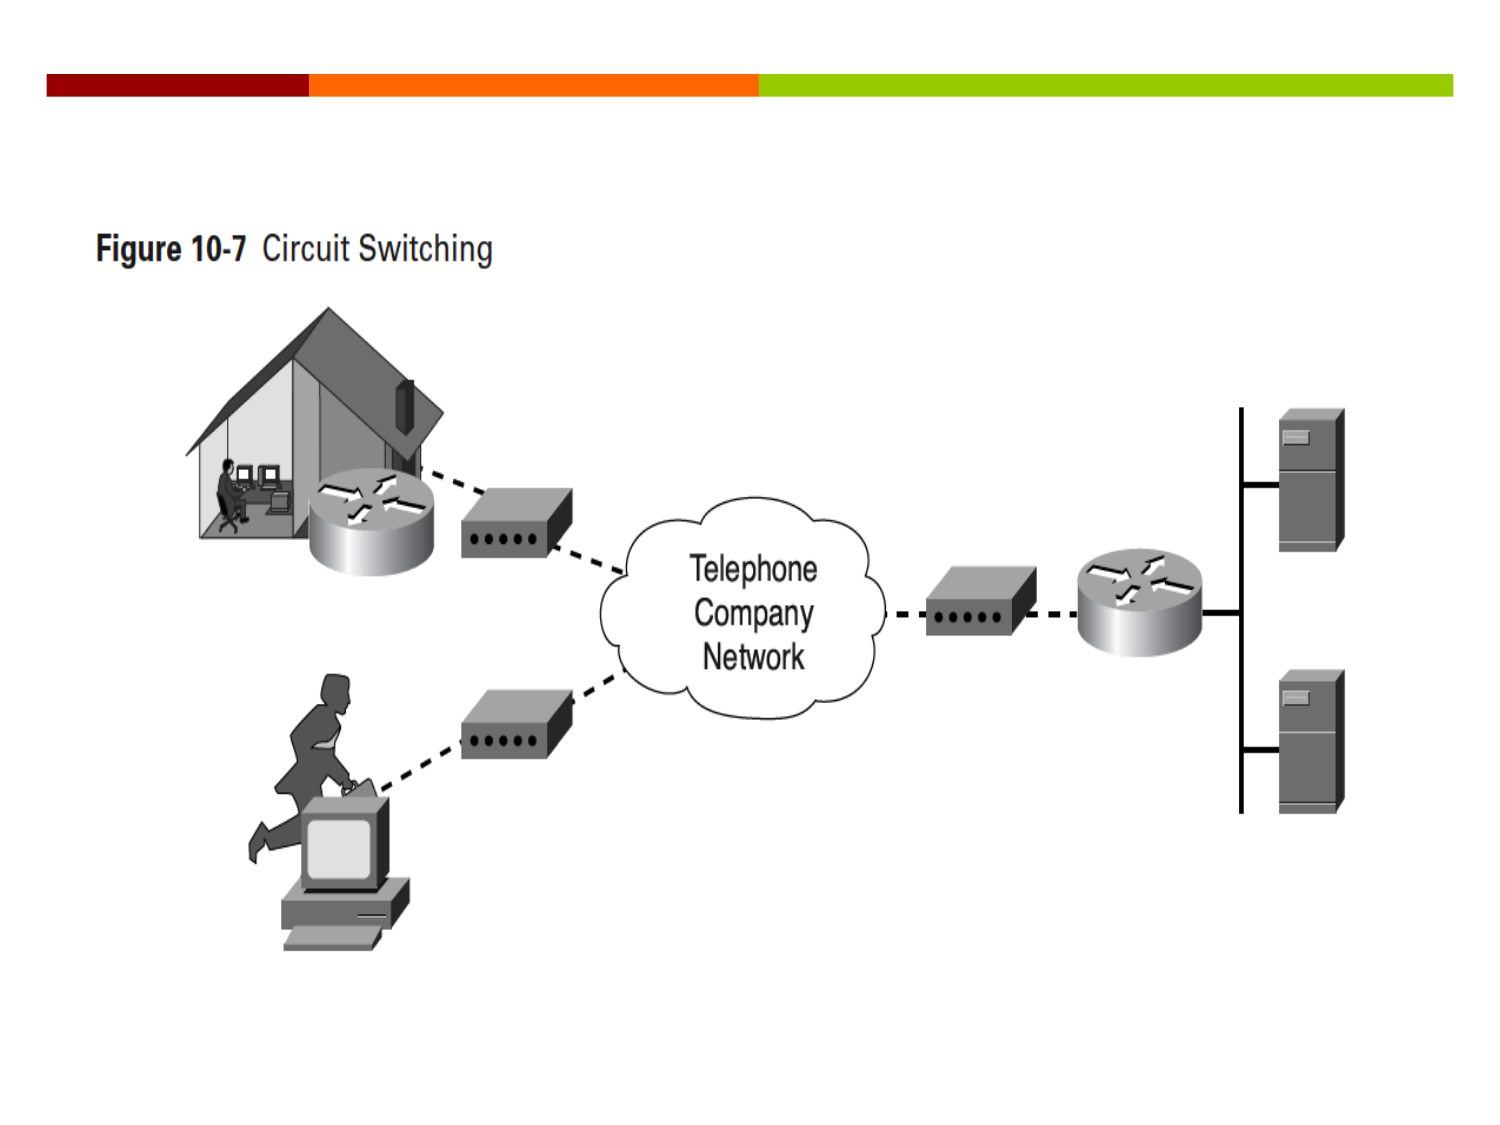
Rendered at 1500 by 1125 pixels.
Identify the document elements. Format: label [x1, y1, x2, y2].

picture [85, 204, 1418, 1003]
